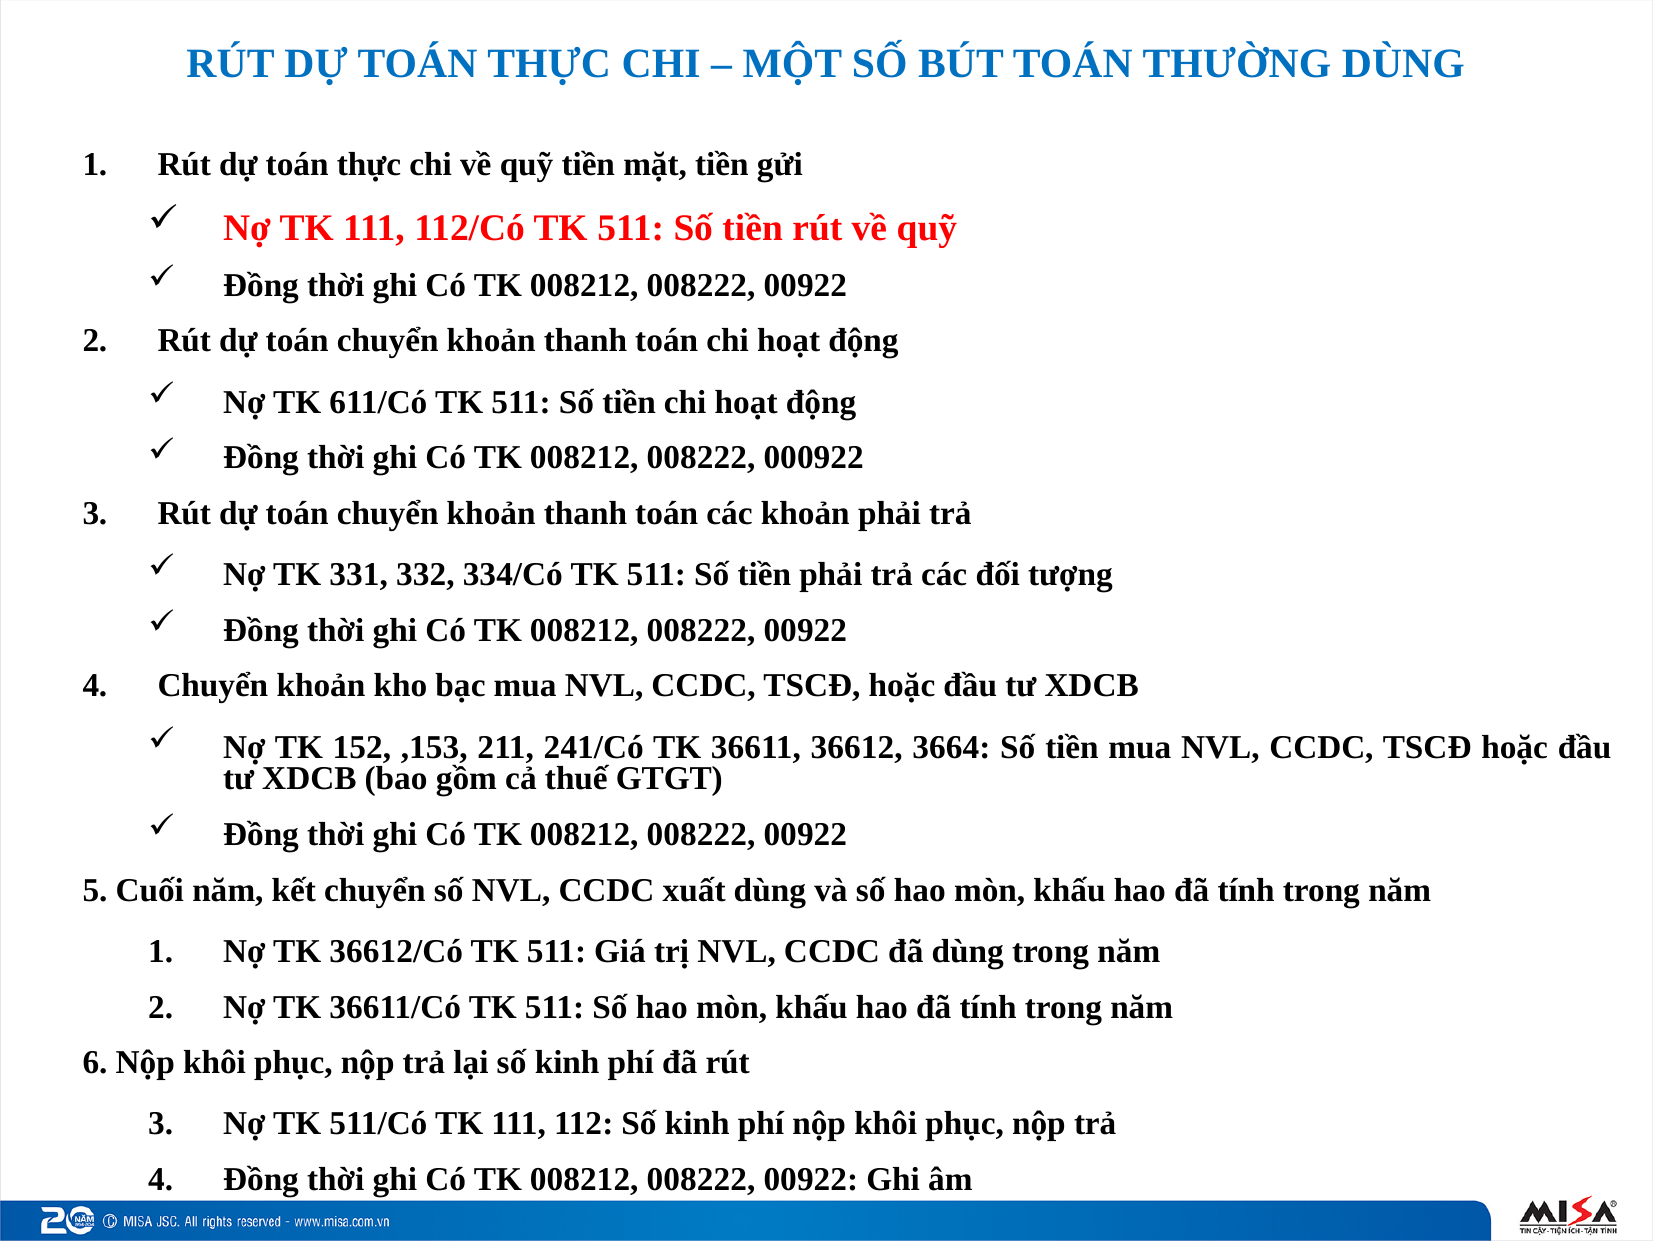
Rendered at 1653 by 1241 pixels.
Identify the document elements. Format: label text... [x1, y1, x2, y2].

list Rút dự toán thực chi về quỹ tiền mặt, tiền gửi Nợ TK 111, 112/Có TK 511: Số tiền rút về quỹ Đồng thời ghi Có TK 008212, 008222, 00922 Rút dự toán chuyển khoản thanh toán chi hoạt động Nợ TK 611/Có TK 511: Số tiền chi hoạt động Đồng thời ghi Có TK 008212, 008222, 000922 Rút dự toán chuyển khoản thanh toán các khoản phải trả Nợ TK 331, 332, 334/Có TK 511: Số tiền phải trả các đối tượng Đồng thời ghi Có TK 008212, 008222, 00922 Chuyển khoản kho bạc mua NVL, CCDC, TSCĐ, hoặc đầu tư XDCB Nợ TK 152, ,153, 211, 241/Có TK 36611, 36612, 3664: Số tiền mua NVL, CCDC, TSCĐ hoặc đầu tư XDCB (bao gồm cả thuế GTGT) Đồng thời ghi Có TK 008212, 008222, 00922 5. Cuối năm, kết chuyển số NVL, CCDC xuất dùng và số hao mòn, khấu hao đã tính trong năm Nợ TK 36612/Có TK 511: Giá trị NVL, CCDC đã dùng trong năm Nợ TK 36611/Có TK 511: Số hao mòn, khấu hao đã tính trong năm 6. Nộp khôi phục, nộp trả lại số kinh phí đã rút Nợ TK 511/Có TK 111, 112: Số kinh phí nộp khôi phục, nộp trả Đồng thời ghi Có TK 008212, 008222, 00922: Ghi âm [82, 145, 1614, 1221]
picture [0, 0, 1653, 1241]
title RÚT DỰ TOÁN THỰC CHI – MỘT SỐ BÚT TOÁN THƯỜNG DÙNG [82, 32, 1570, 96]
